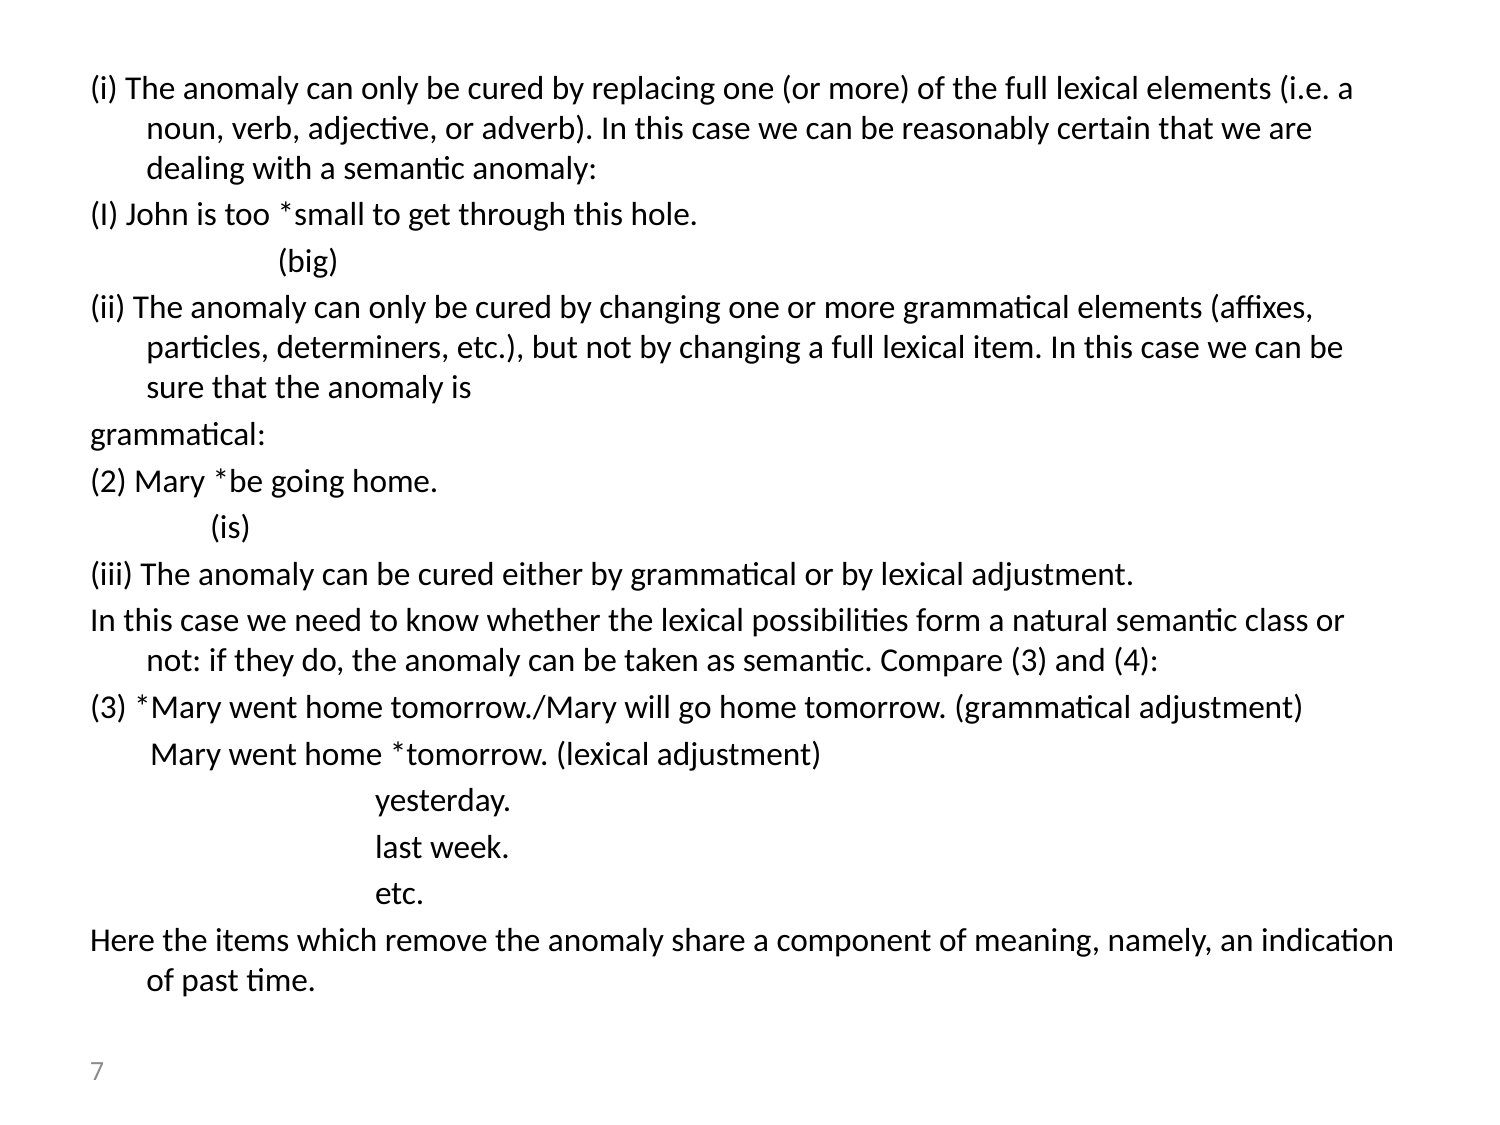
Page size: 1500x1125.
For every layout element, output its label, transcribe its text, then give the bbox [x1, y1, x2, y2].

slide_number 7 [75, 1042, 425, 1103]
list (i) The anomaly can only be cured by replacing one (or more) of the full lexical elements (i.e. a noun, verb, adjective, or adverb). In this case we can be reasonably certain that we are dealing with a semantic anomaly: (I) John is too *small to get through this hole. (big) (ii) The anomaly can only be cured by changing one or more grammatical elements (affixes, particles, determiners, etc.), but not by changing a full lexical item. In this case we can be sure that the anomaly is grammatical: (2) Mary *be going home. (is) (iii) The anomaly can be cured either by grammatical or by lexical adjustment. In this case we need to know whether the lexical possibilities form a natural semantic class or not: if they do, the anomaly can be taken as semantic. Compare (3) and (4): (3) *Mary went home tomorrow./Mary will go home tomorrow. (grammatical adjustment) Mary went home *tomorrow. (lexical adjustment) yesterday. last week. etc. Here the items which remove the anomaly share a component of meaning, namely, an indication of past time. [75, 58, 1425, 1067]
